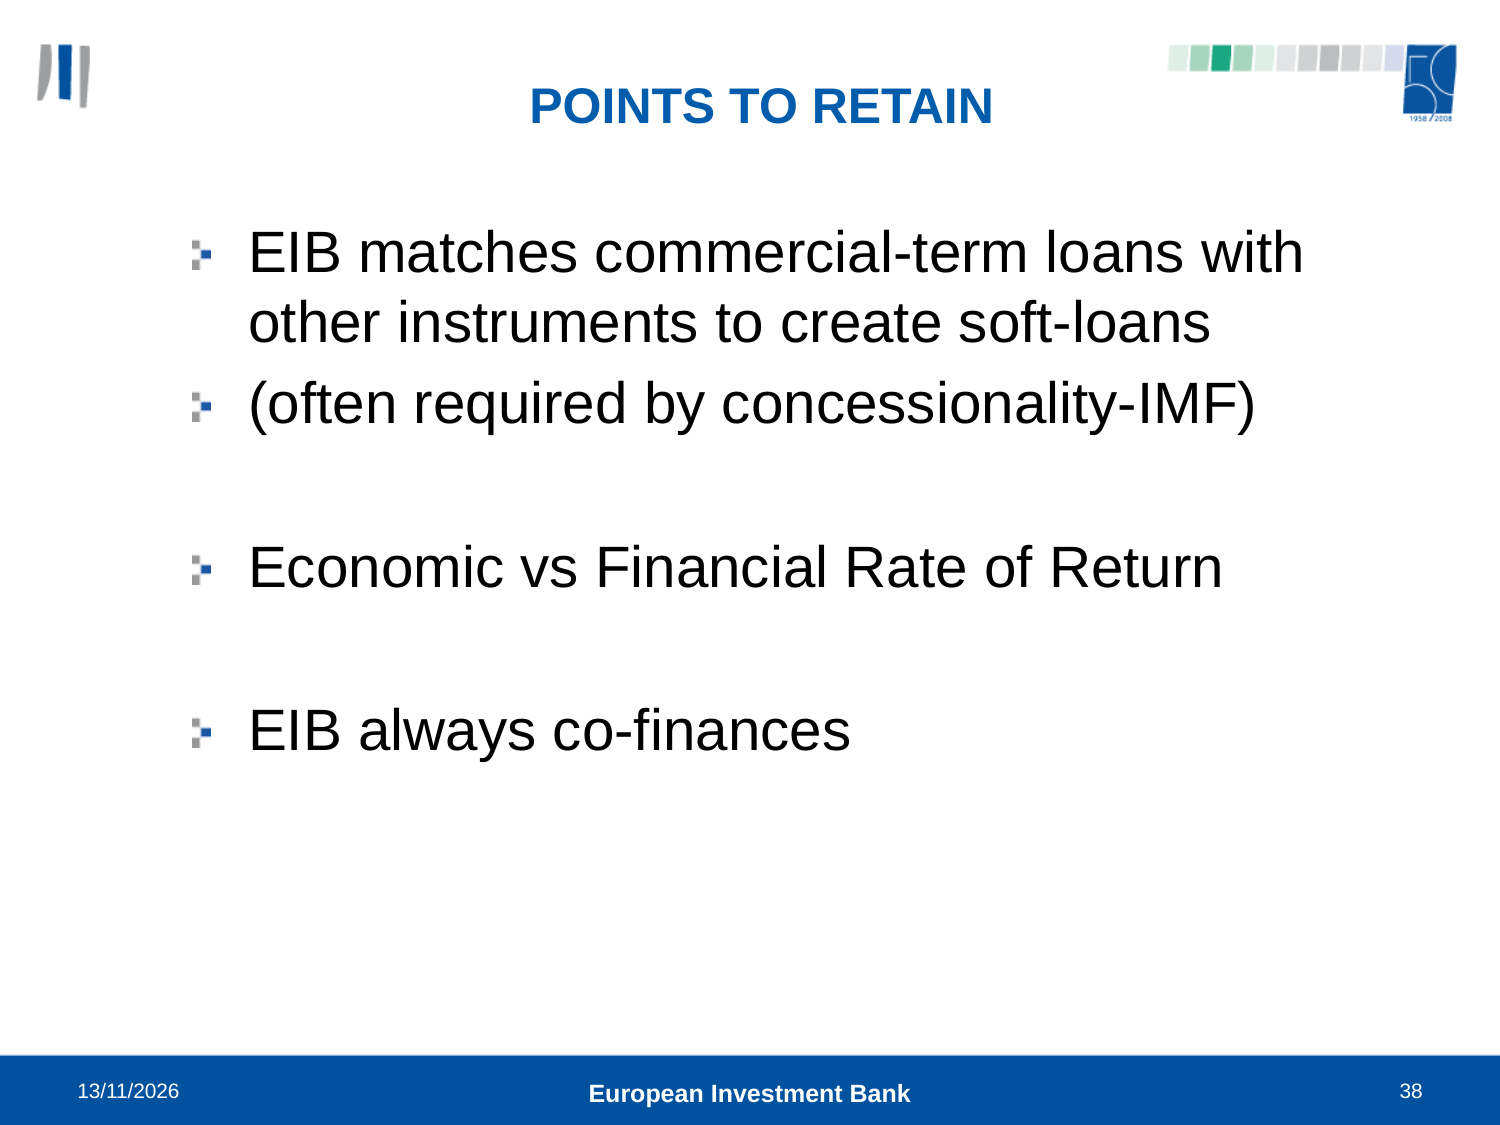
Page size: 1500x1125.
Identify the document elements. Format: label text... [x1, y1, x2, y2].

picture [0, 0, 1500, 1125]
title POINTS TO RETAIN [170, 66, 1353, 185]
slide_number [62, 1070, 226, 1125]
list EIB matches commercial-term loans with other instruments to create soft-loans (often required by concessionality-IMF) Economic vs Financial Rate of Return EIB always co-finances [176, 206, 1382, 987]
footer European Investment Bank [229, 1070, 1271, 1125]
slide_number 38 [1274, 1070, 1438, 1125]
